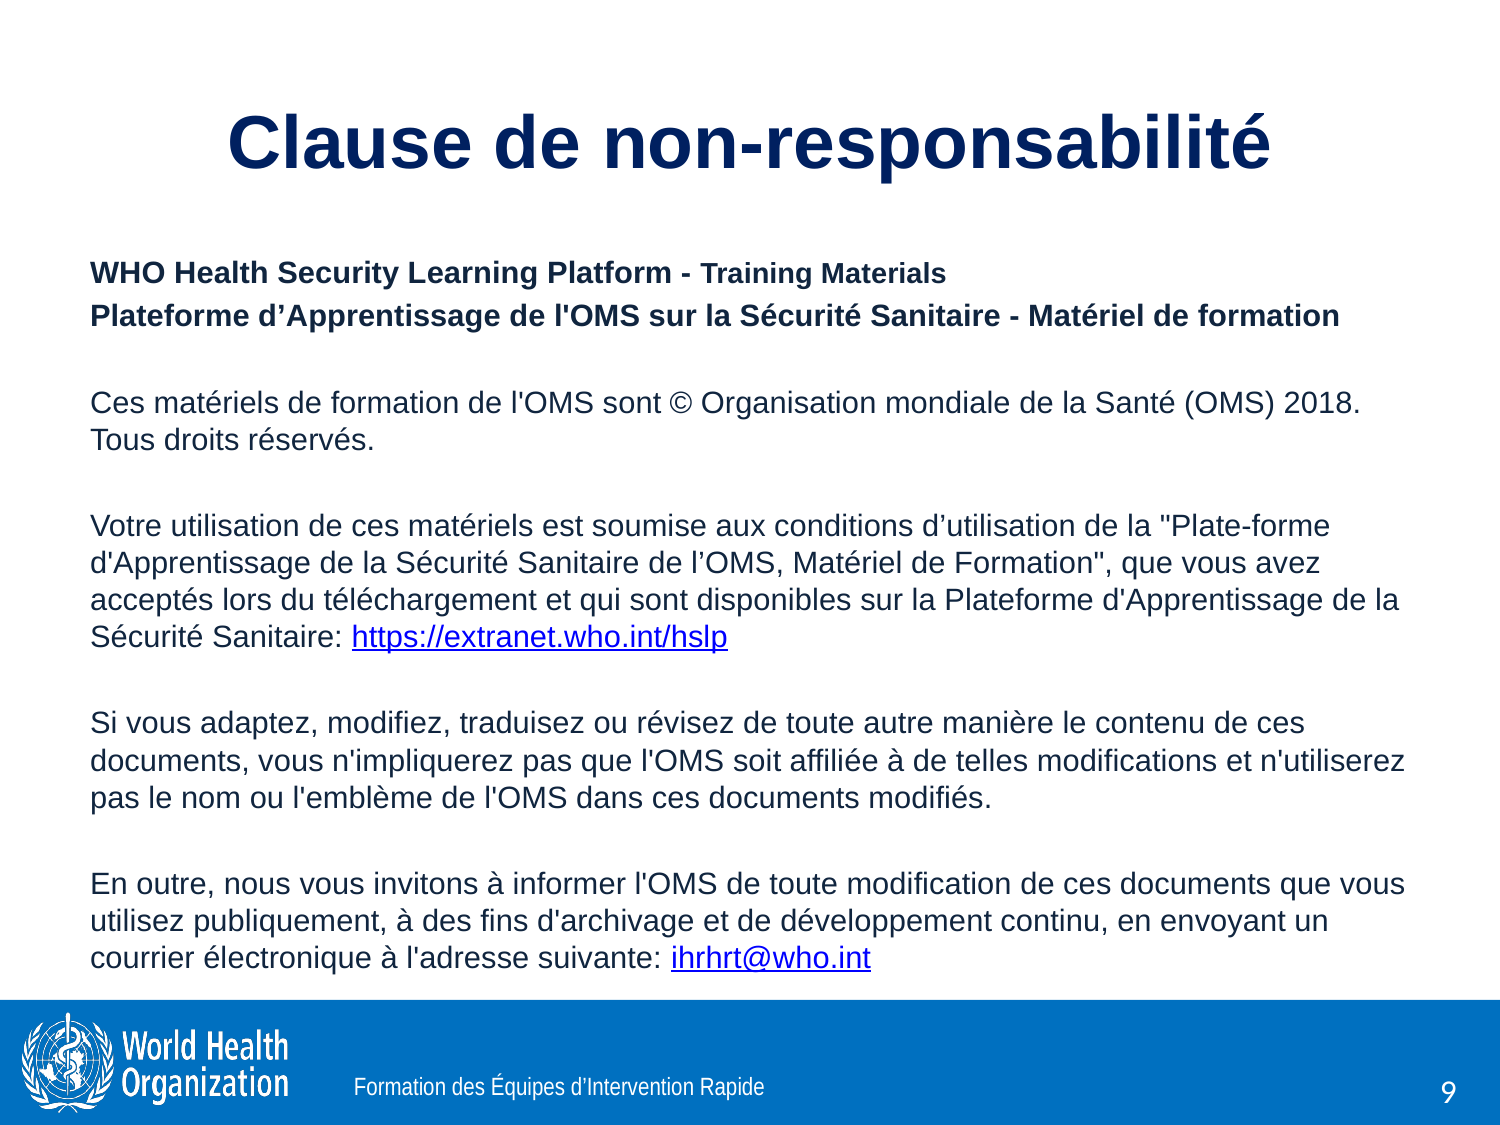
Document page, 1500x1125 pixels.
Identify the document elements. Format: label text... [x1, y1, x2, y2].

picture [21, 1012, 288, 1113]
list WHO Health Security Learning Platform - Training Materials Plateforme d’Apprentissage de l'OMS sur la Sécurité Sanitaire - Matériel de formation Ces matériels de formation de l'OMS sont © Organisation mondiale de la Santé (OMS) 2018. Tous droits réservés. Votre utilisation de ces matériels est soumise aux conditions d’utilisation de la "Plate-forme d'Apprentissage de la Sécurité Sanitaire de l’OMS, Matériel de Formation", que vous avez acceptés lors du téléchargement et qui sont disponibles sur la Plateforme d'Apprentissage de la Sécurité Sanitaire: https://extranet.who.int/hslp Si vous adaptez, modifiez, traduisez ou révisez de toute autre manière le contenu de ces documents, vous n'impliquerez pas que l'OMS soit affiliée à de telles modifications et n'utiliserez pas le nom ou l'emblème de l'OMS dans ces documents modifiés. En outre, nous vous invitons à informer l'OMS de toute modification de ces documents que vous utilisez publiquement, à des fins d'archivage et de développement continu, en envoyant un courrier électronique à l'adresse suivante: ihrhrt@who.int [75, 245, 1425, 988]
title Clause de non-responsabilité [75, 45, 1425, 233]
